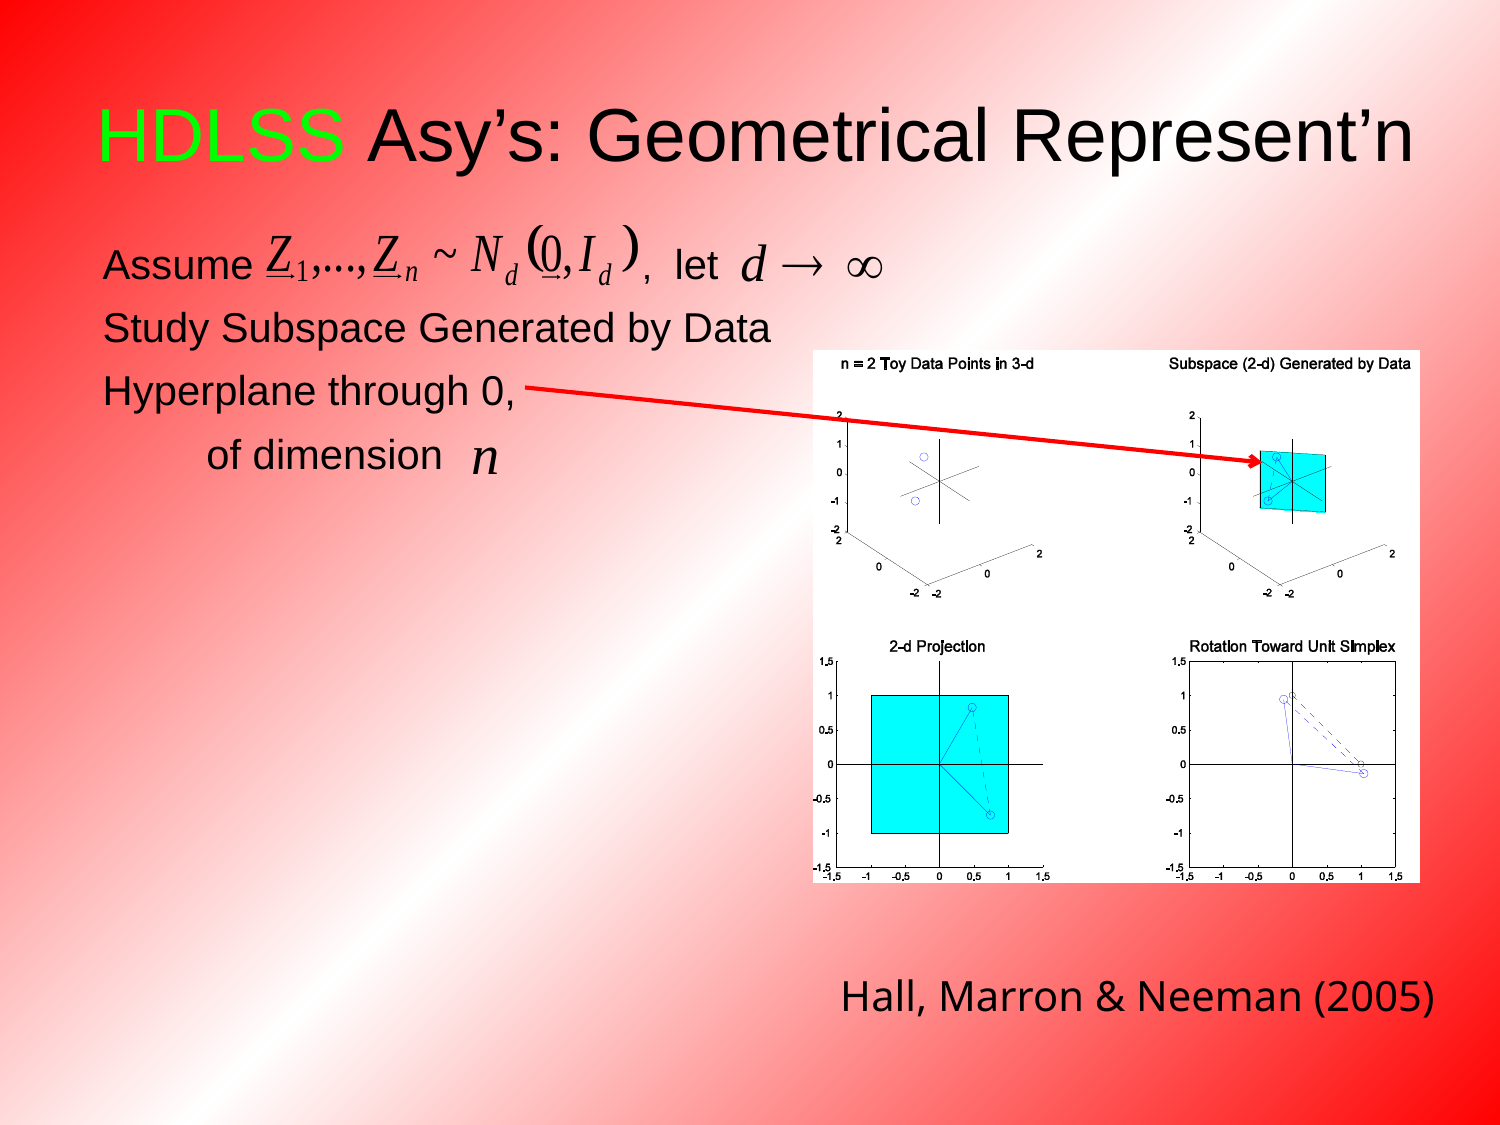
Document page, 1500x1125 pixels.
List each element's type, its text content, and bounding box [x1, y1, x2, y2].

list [737, 239, 888, 288]
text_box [524, 387, 1263, 463]
picture [849, 312, 1383, 920]
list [462, 437, 510, 490]
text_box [262, 224, 638, 293]
title HDLSS Asy’s: Geometrical Represent’n [62, 37, 1450, 225]
text_box Hall, Marron & Neeman (2005) [825, 962, 1463, 1028]
list Assume , let Study Subspace Generated by Data Hyperplane through 0, of dimension [87, 224, 800, 1063]
